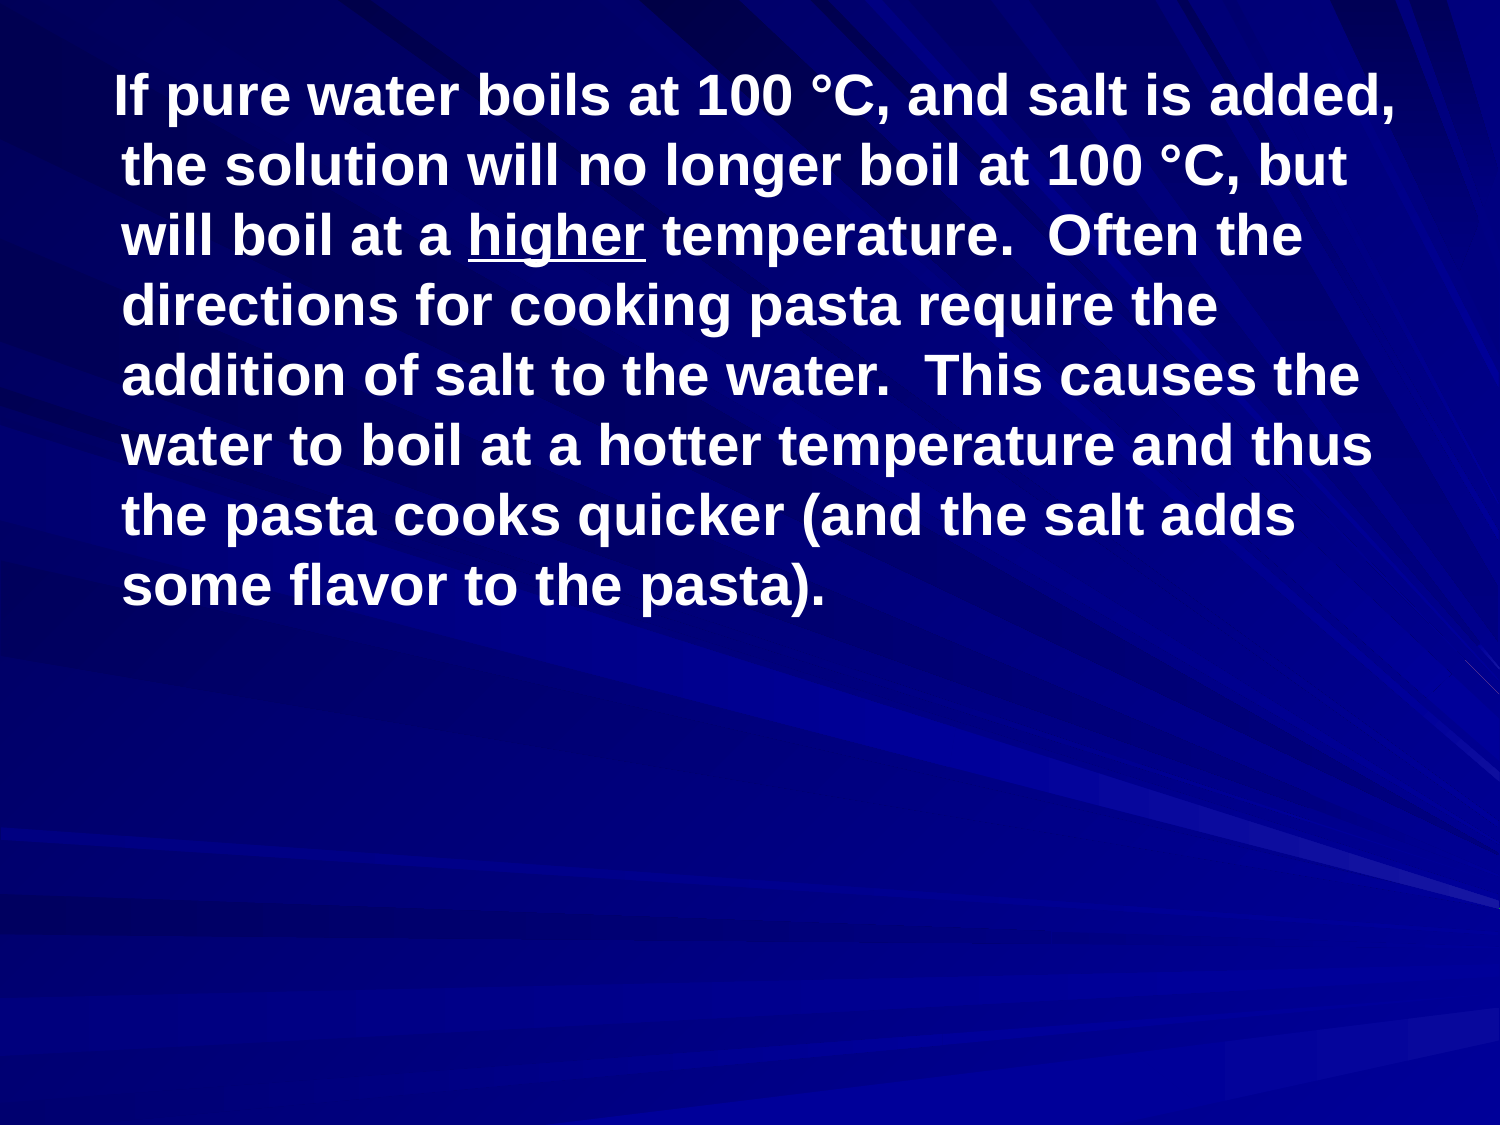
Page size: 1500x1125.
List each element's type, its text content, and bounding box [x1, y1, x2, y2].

text_box If pure water boils at 100 °C, and salt is added, the solution will no longer boil at 100 °C, but will boil at a higher temperature. Often the directions for cooking pasta require the addition of salt to the water. This causes the water to boil at a hotter temperature and thus the pasta cooks quicker (and the salt adds some flavor to the pasta). [49, 49, 1463, 625]
